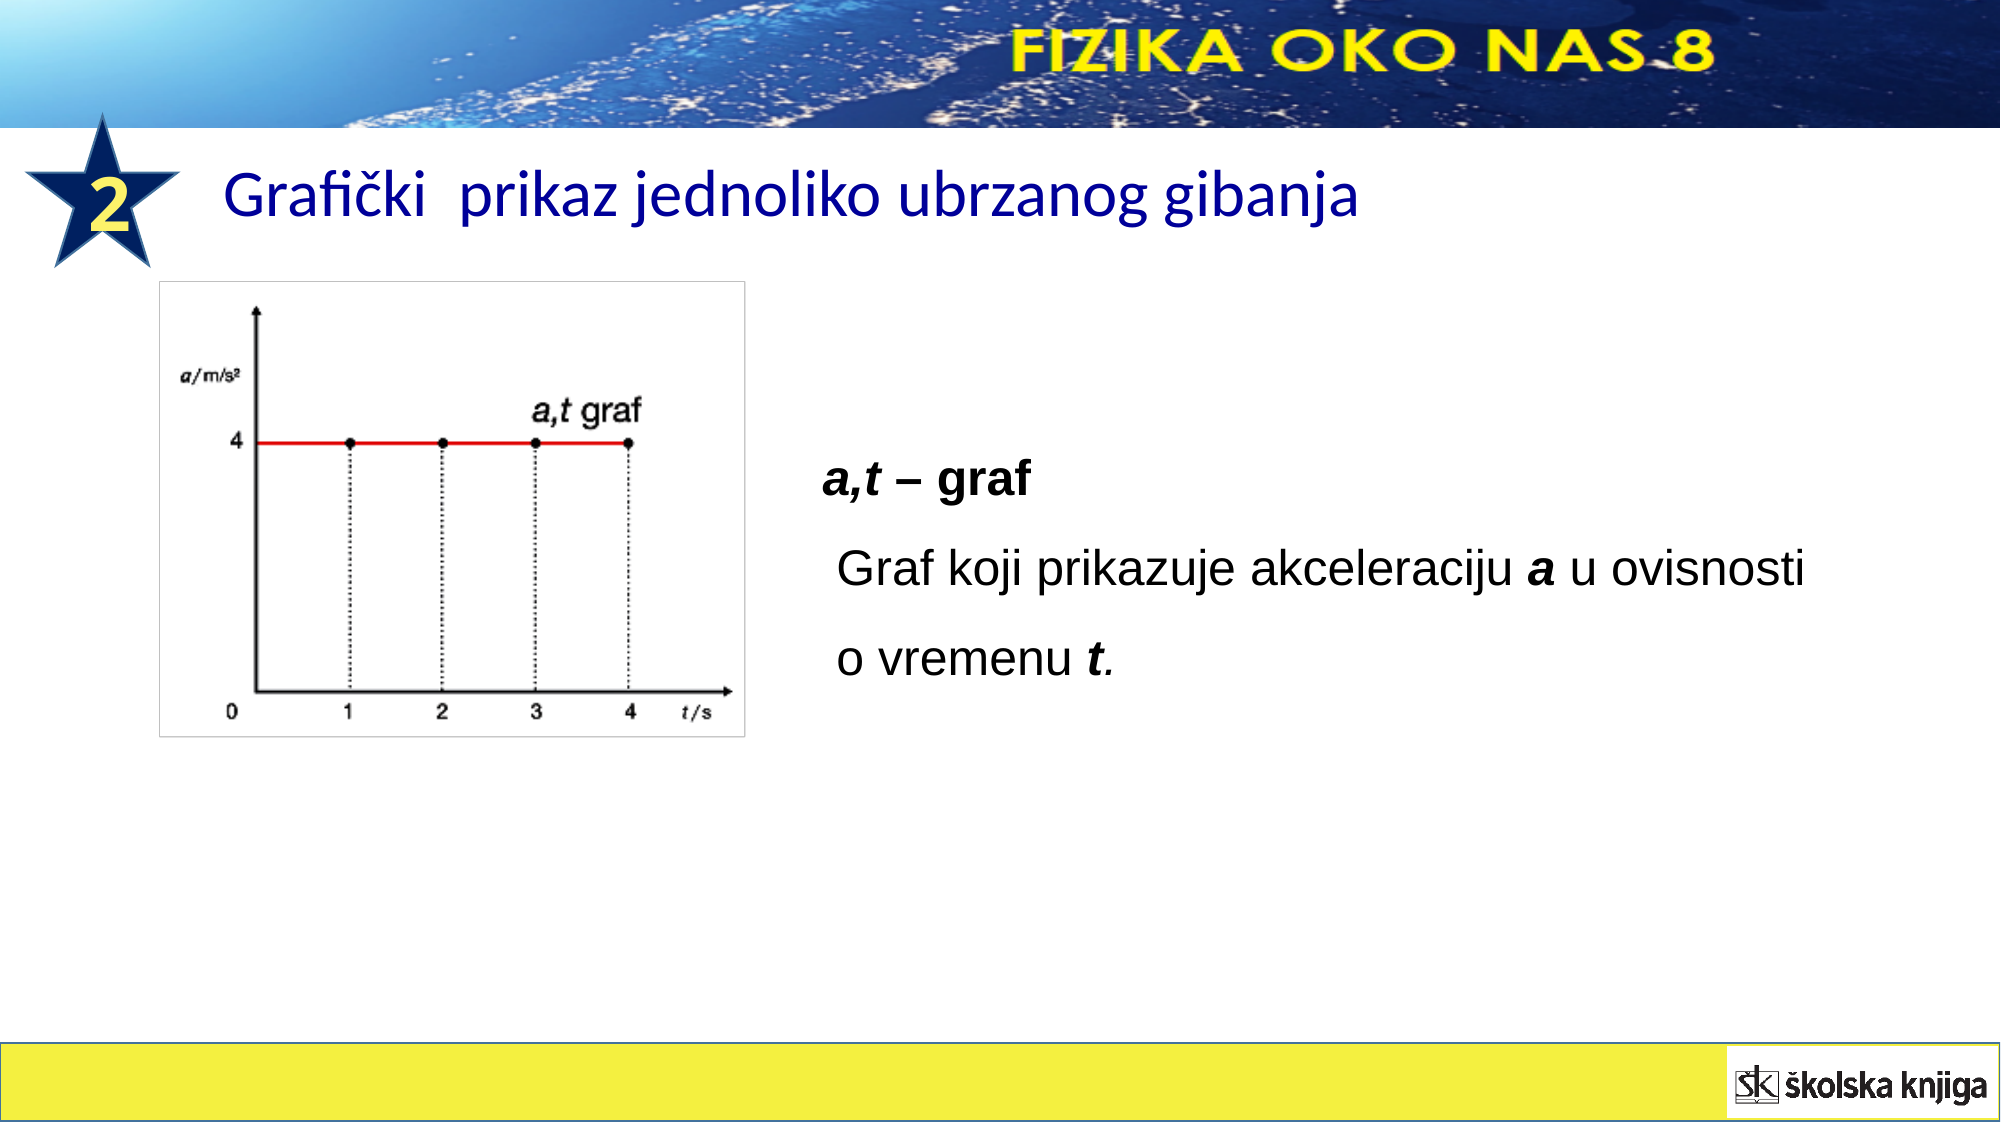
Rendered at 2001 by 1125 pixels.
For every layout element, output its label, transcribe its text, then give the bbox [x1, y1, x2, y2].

picture [0, 0, 2000, 128]
text_box 2 [24, 111, 181, 269]
picture [158, 280, 747, 739]
picture [1727, 1046, 1998, 1118]
text_box a,t – graf Graf koji prikazuje akceleraciju a u ovisnosti o vremenu t. [807, 407, 1889, 693]
text_box Grafički prikaz jednoliko ubrzanog gibanja [209, 142, 1377, 238]
